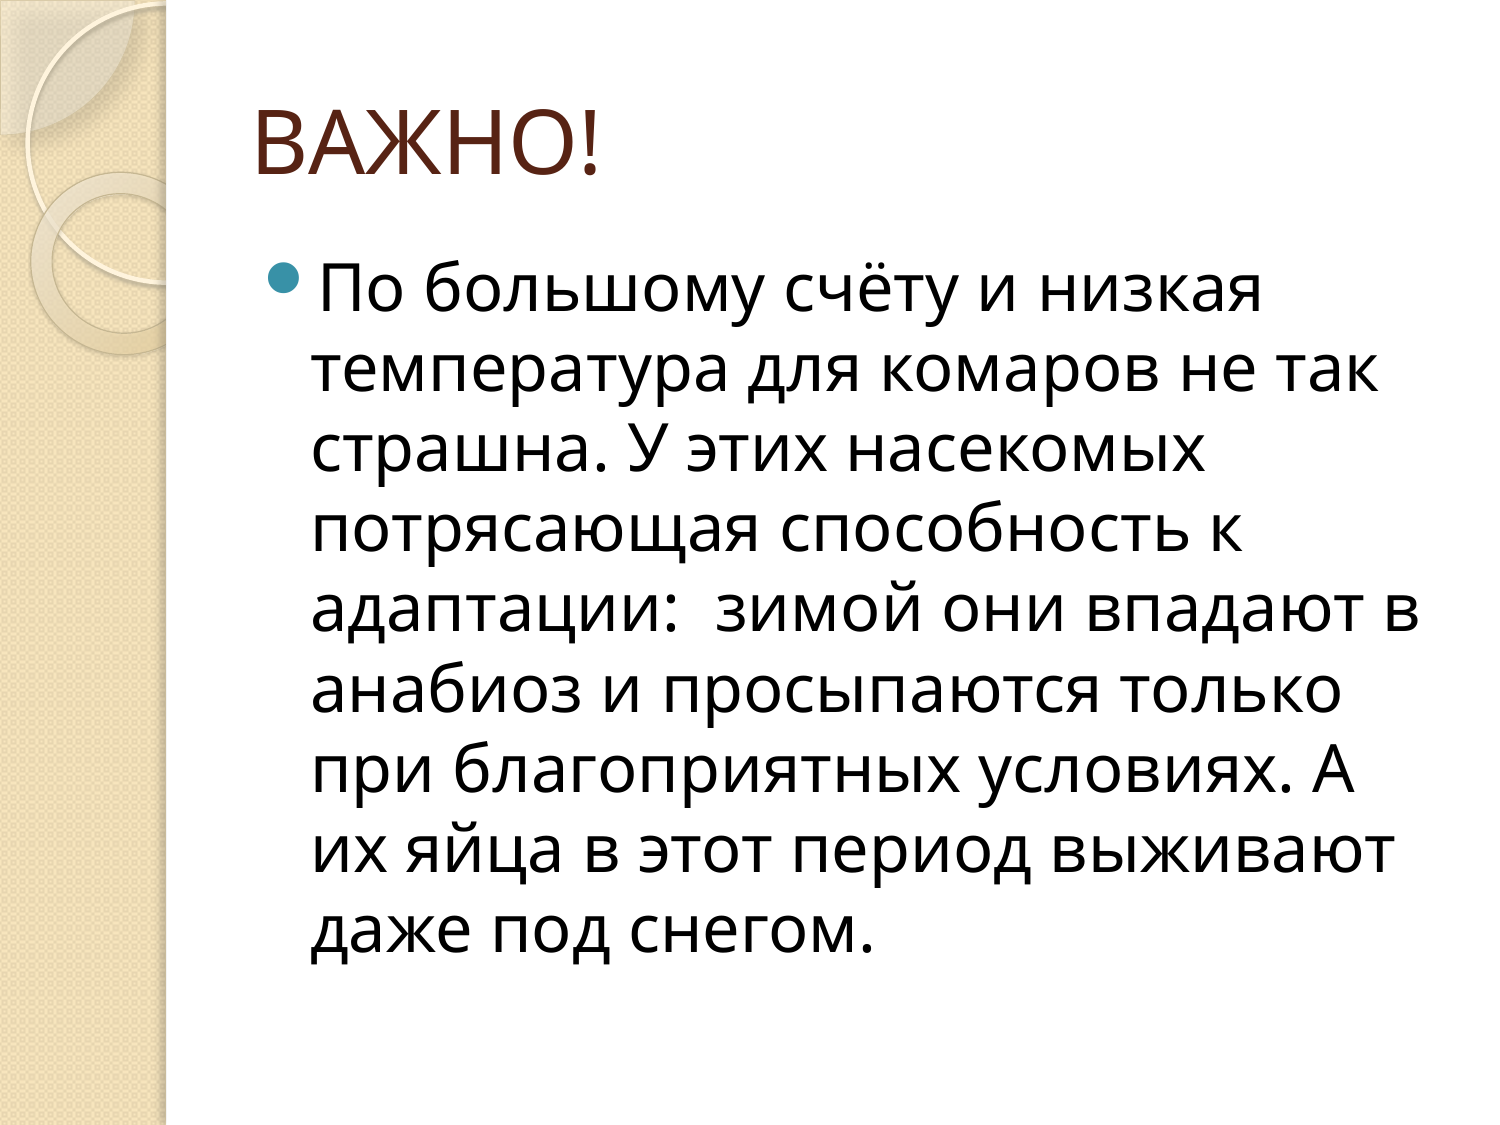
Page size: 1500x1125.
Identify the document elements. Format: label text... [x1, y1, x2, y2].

list По большому счёту и низкая температура для комаров не так страшна. У этих насекомых потрясающая способность к адаптации: зимой они впадают в анабиоз и просыпаются только при благоприятных условиях. А их яйца в этот период выживают даже под снегом. [235, 237, 1466, 1025]
title ВАЖНО! [235, 45, 1466, 233]
